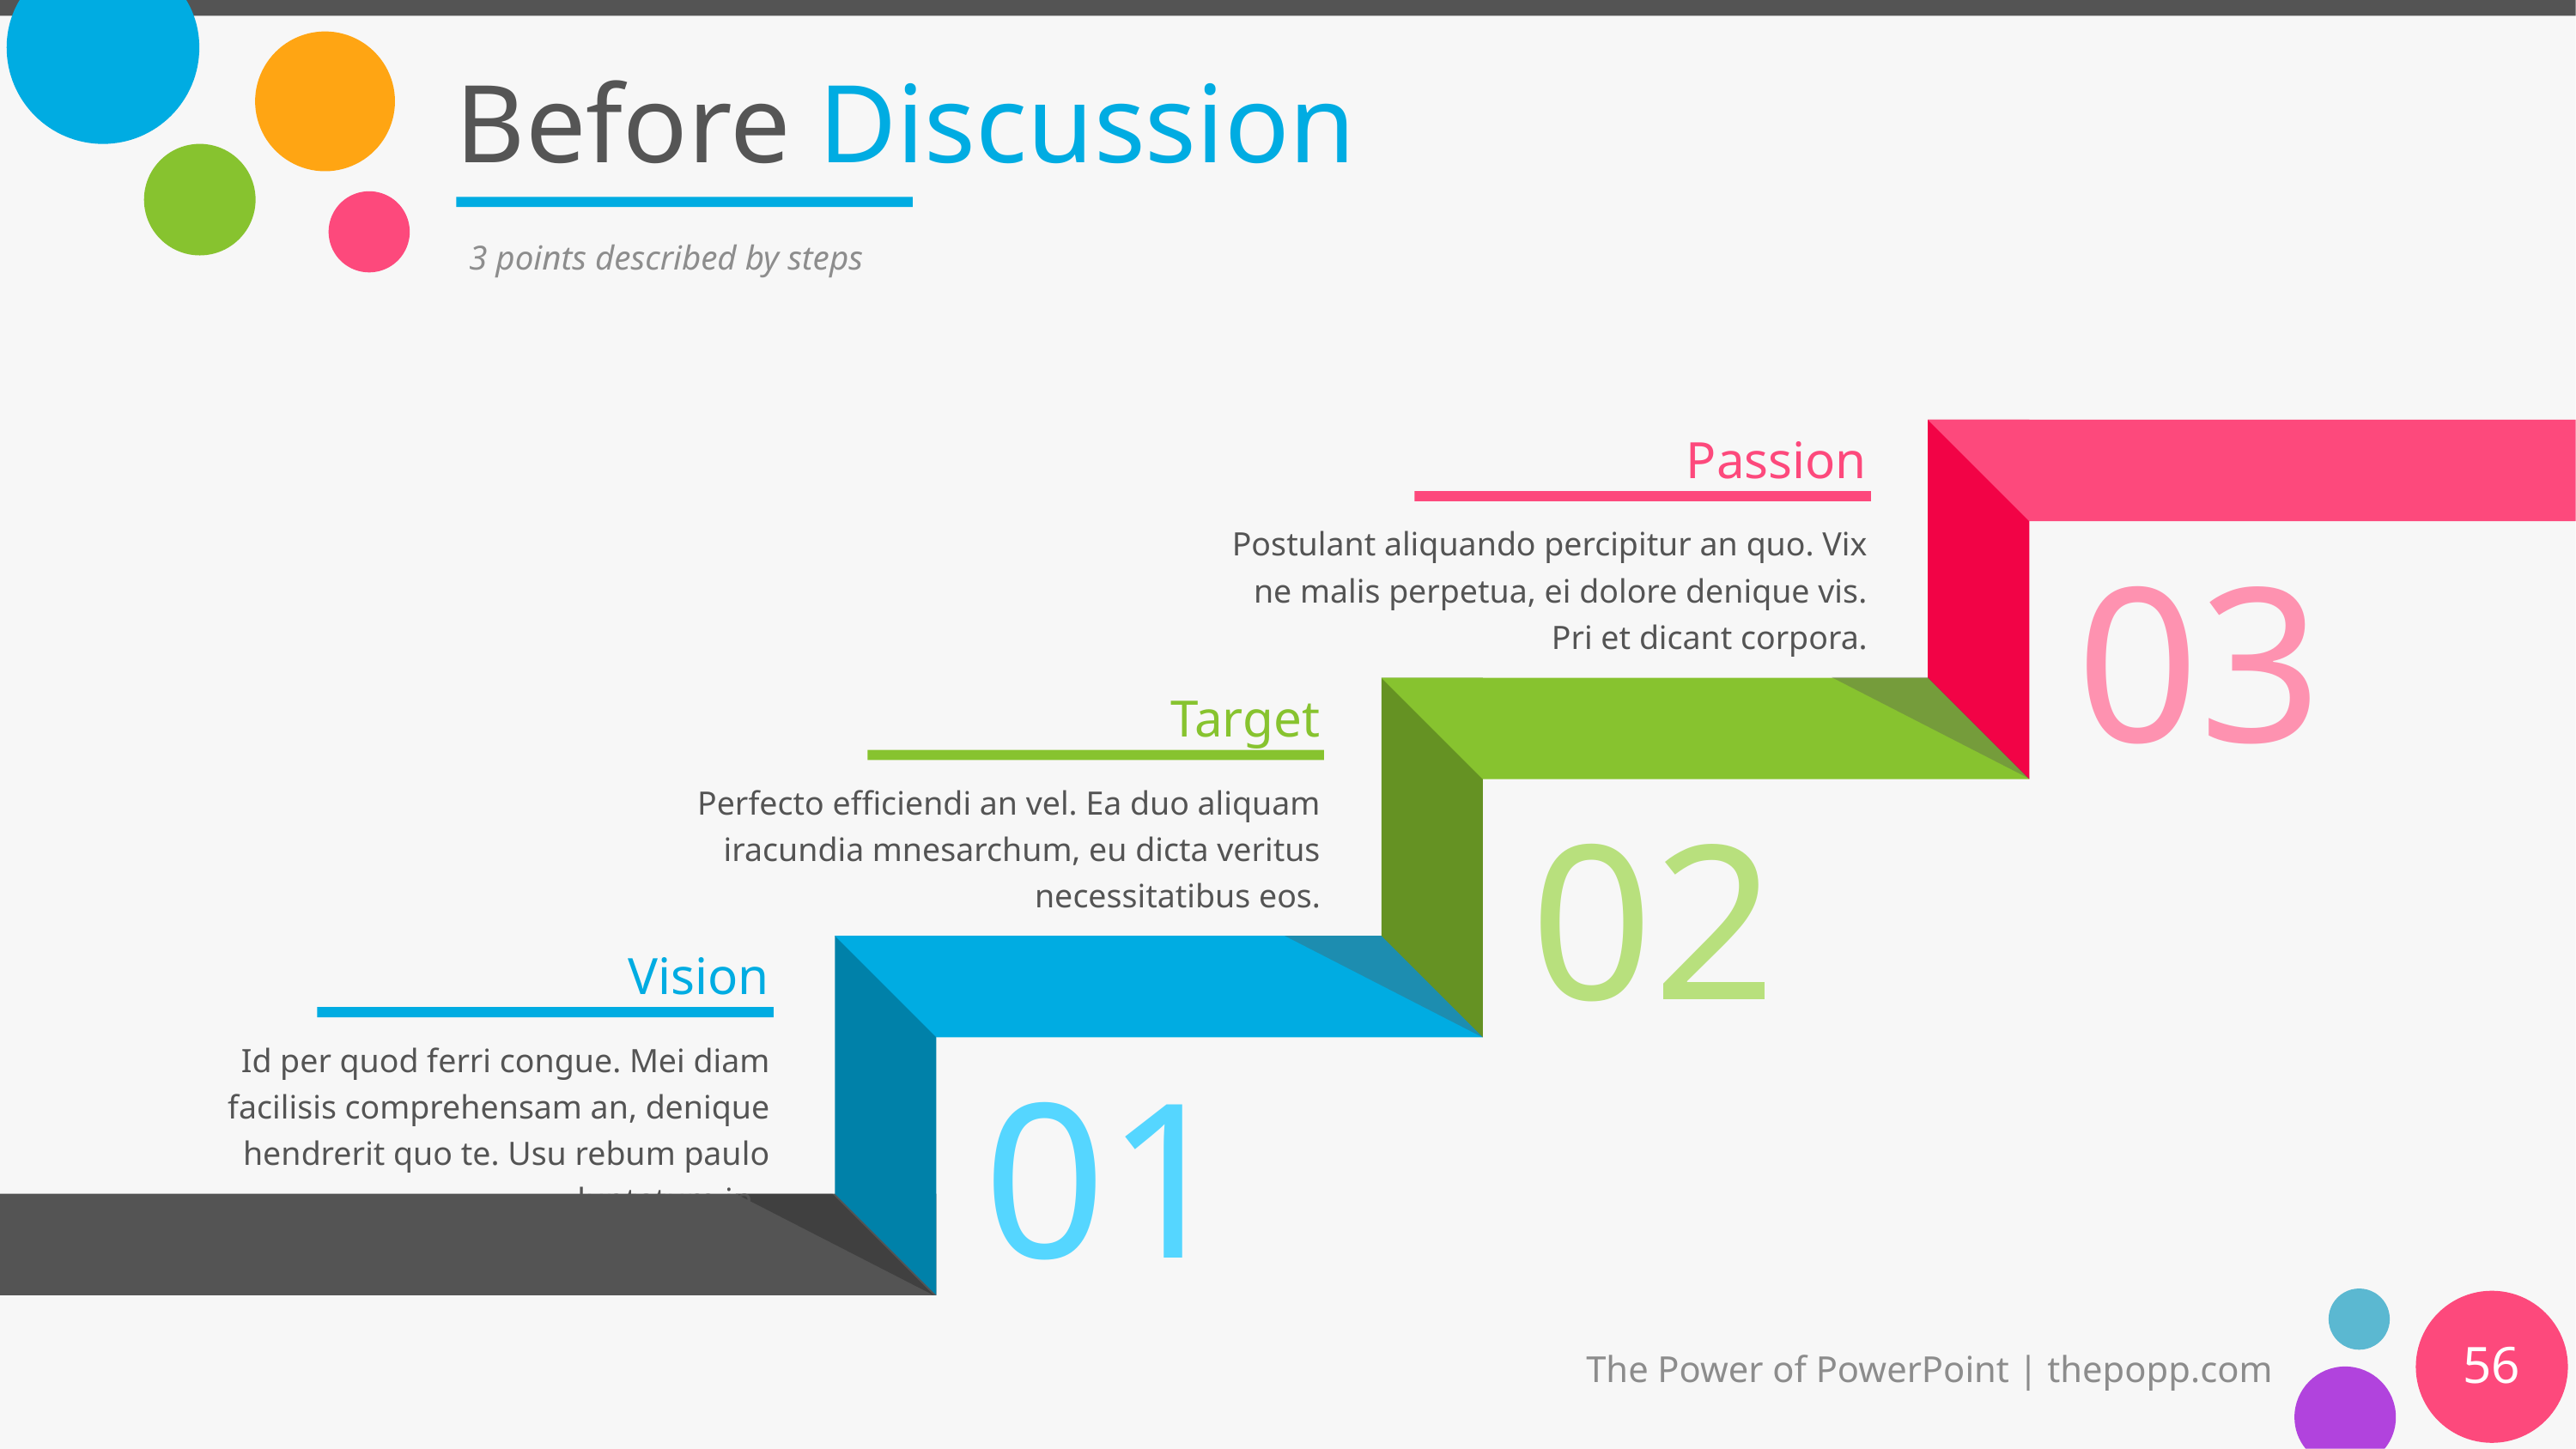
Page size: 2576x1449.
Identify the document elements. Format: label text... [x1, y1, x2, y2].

list Id per quod ferri congue. Mei diam facilisis comprehensam an, denique hendrerit quo te. Usu rebum paulo luptatum in. [106, 1021, 793, 1193]
list 3 points described by steps [446, 217, 2465, 288]
slide_number 56 [2415, 1328, 2568, 1406]
list Postulant aliquando percipitur an quo. Vix ne malis perpetua, ei dolore denique vis. Pri et dicant corpora. [1204, 505, 1891, 677]
list Target [659, 657, 1343, 759]
footer The Power of PowerPoint | thepopp.com [1479, 1332, 2296, 1410]
list Passion [1206, 398, 1890, 500]
title Before Discussion [433, 34, 2454, 204]
list Vision [108, 914, 793, 1016]
list Perfecto efficiendi an vel. Ea duo aliquam iracundia mnesarchum, eu dicta veritus necessitatibus eos. [657, 763, 1344, 937]
